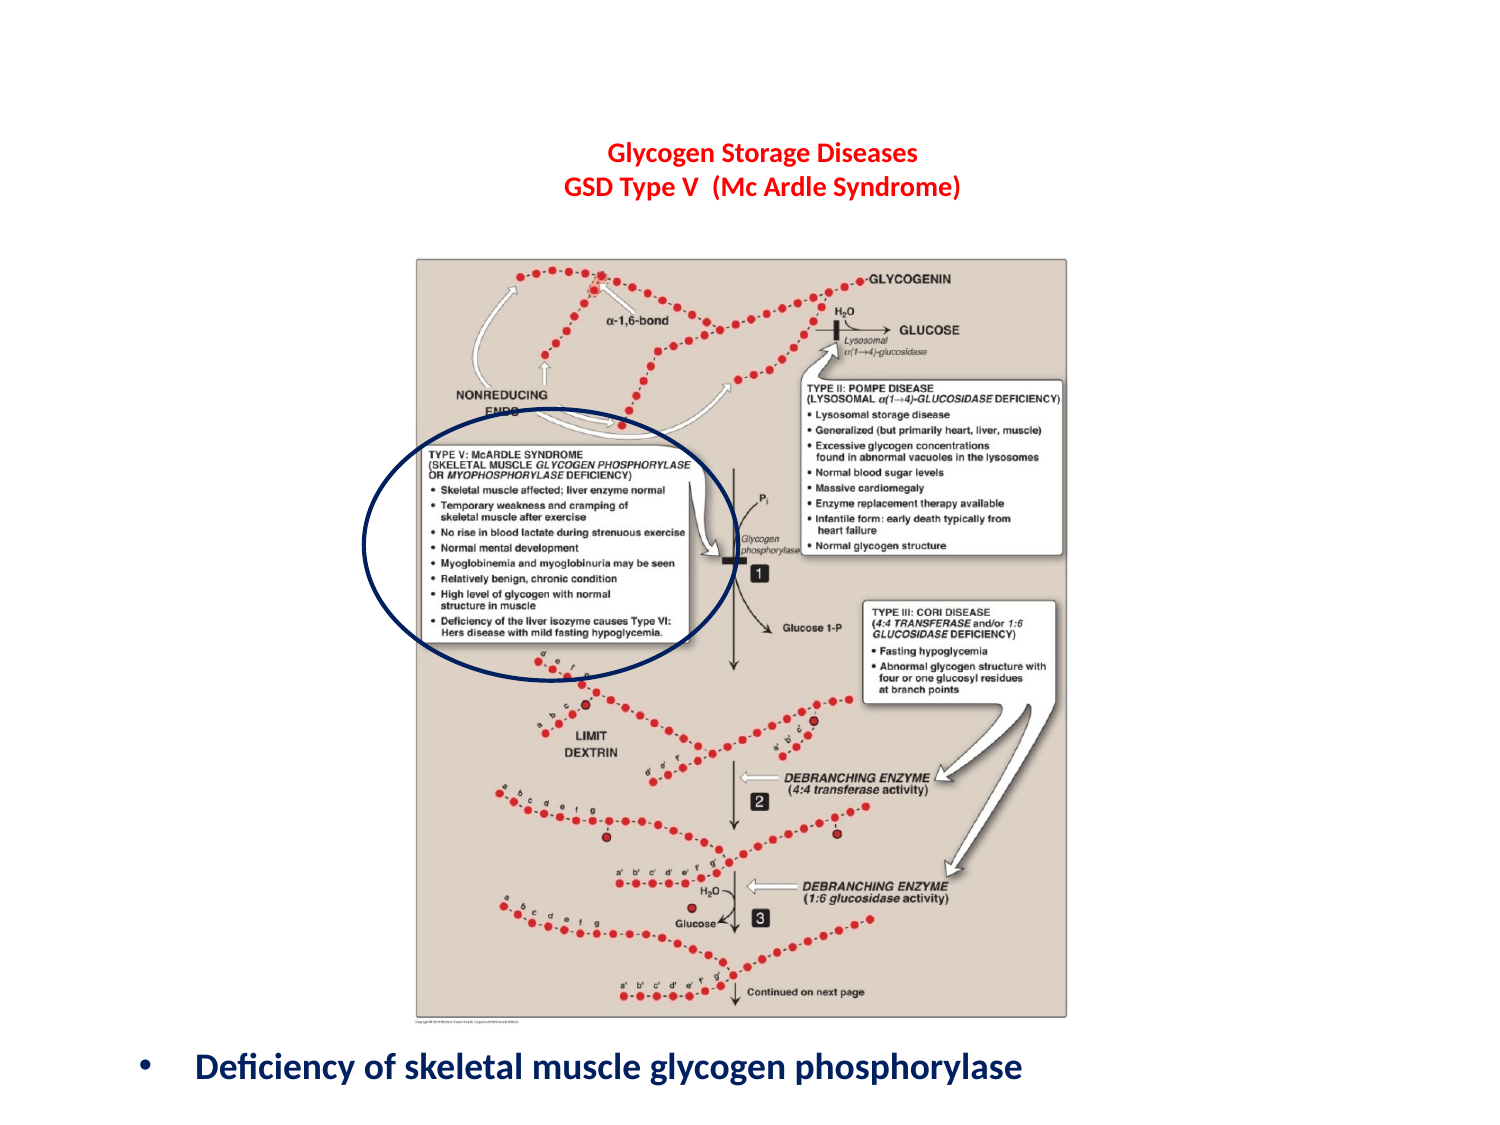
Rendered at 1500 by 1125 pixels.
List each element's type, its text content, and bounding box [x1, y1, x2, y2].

picture [412, 256, 1070, 1026]
text_box Deficiency of skeletal muscle glycogen phosphorylase [123, 952, 1460, 1125]
title Glycogen Storage Diseases GSD Type V (Mc Ardle Syndrome) [93, 126, 1432, 244]
text_box [361, 455, 407, 635]
